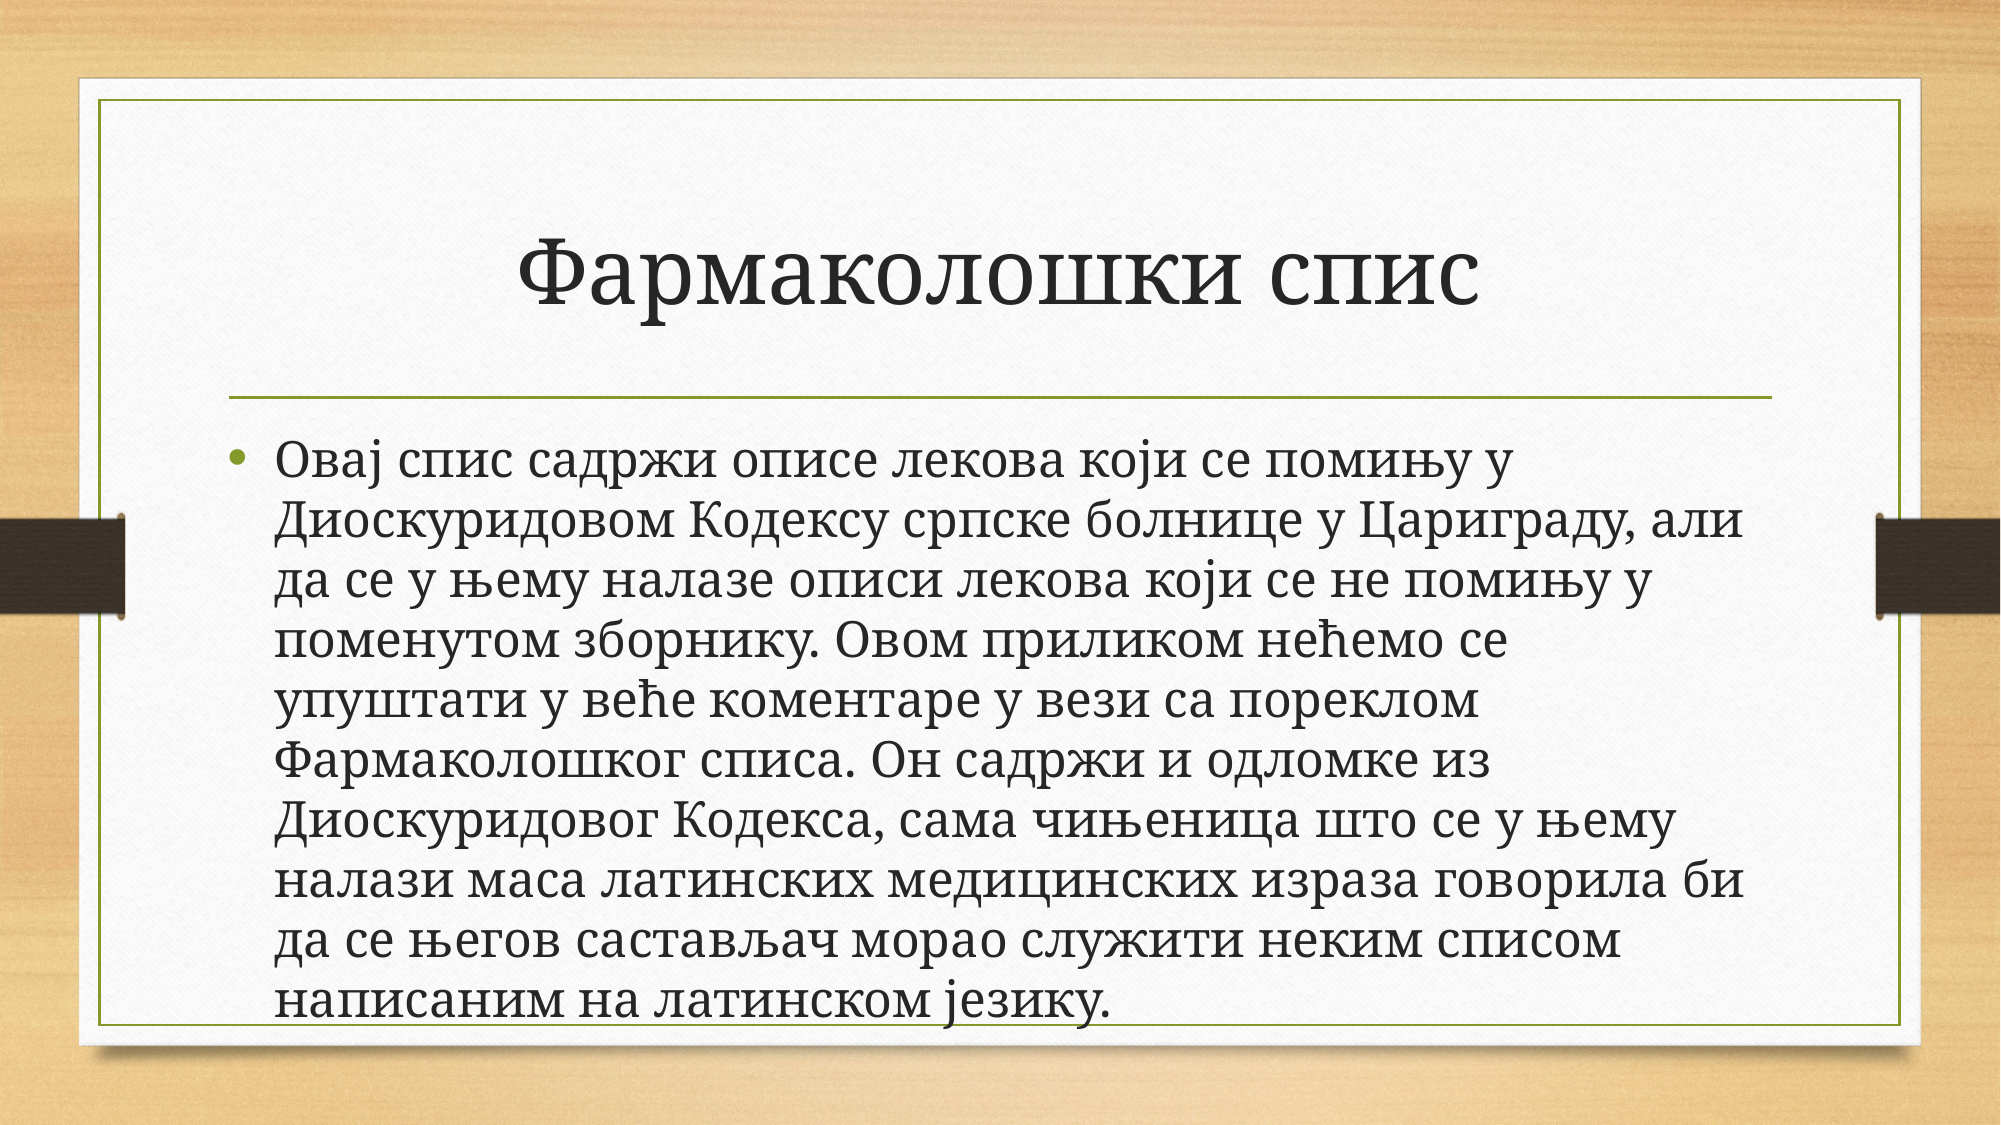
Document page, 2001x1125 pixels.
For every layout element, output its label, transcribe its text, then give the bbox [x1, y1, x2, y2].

picture [0, 0, 2001, 1125]
list Овај спис садржи описе лекова који се помињу у Диоскуридовом Кодексу српске болнице у Цариграду, али да се у њему налазе описи лекова који се не помињу у поменутом зборнику. Овом приликом нећемо се упуштати у веће коментаре у вези са пореклом Фармаколошког списа. Он садржи и одломке из Диоскуридовог Кодекса, сама чињеница што се у њему налази маса латинских медицинских израза говорила би да се његов састављач морао служити неким списом написаним на латинском језику. [212, 419, 1788, 964]
title Фармаколошки спис [212, 161, 1788, 375]
